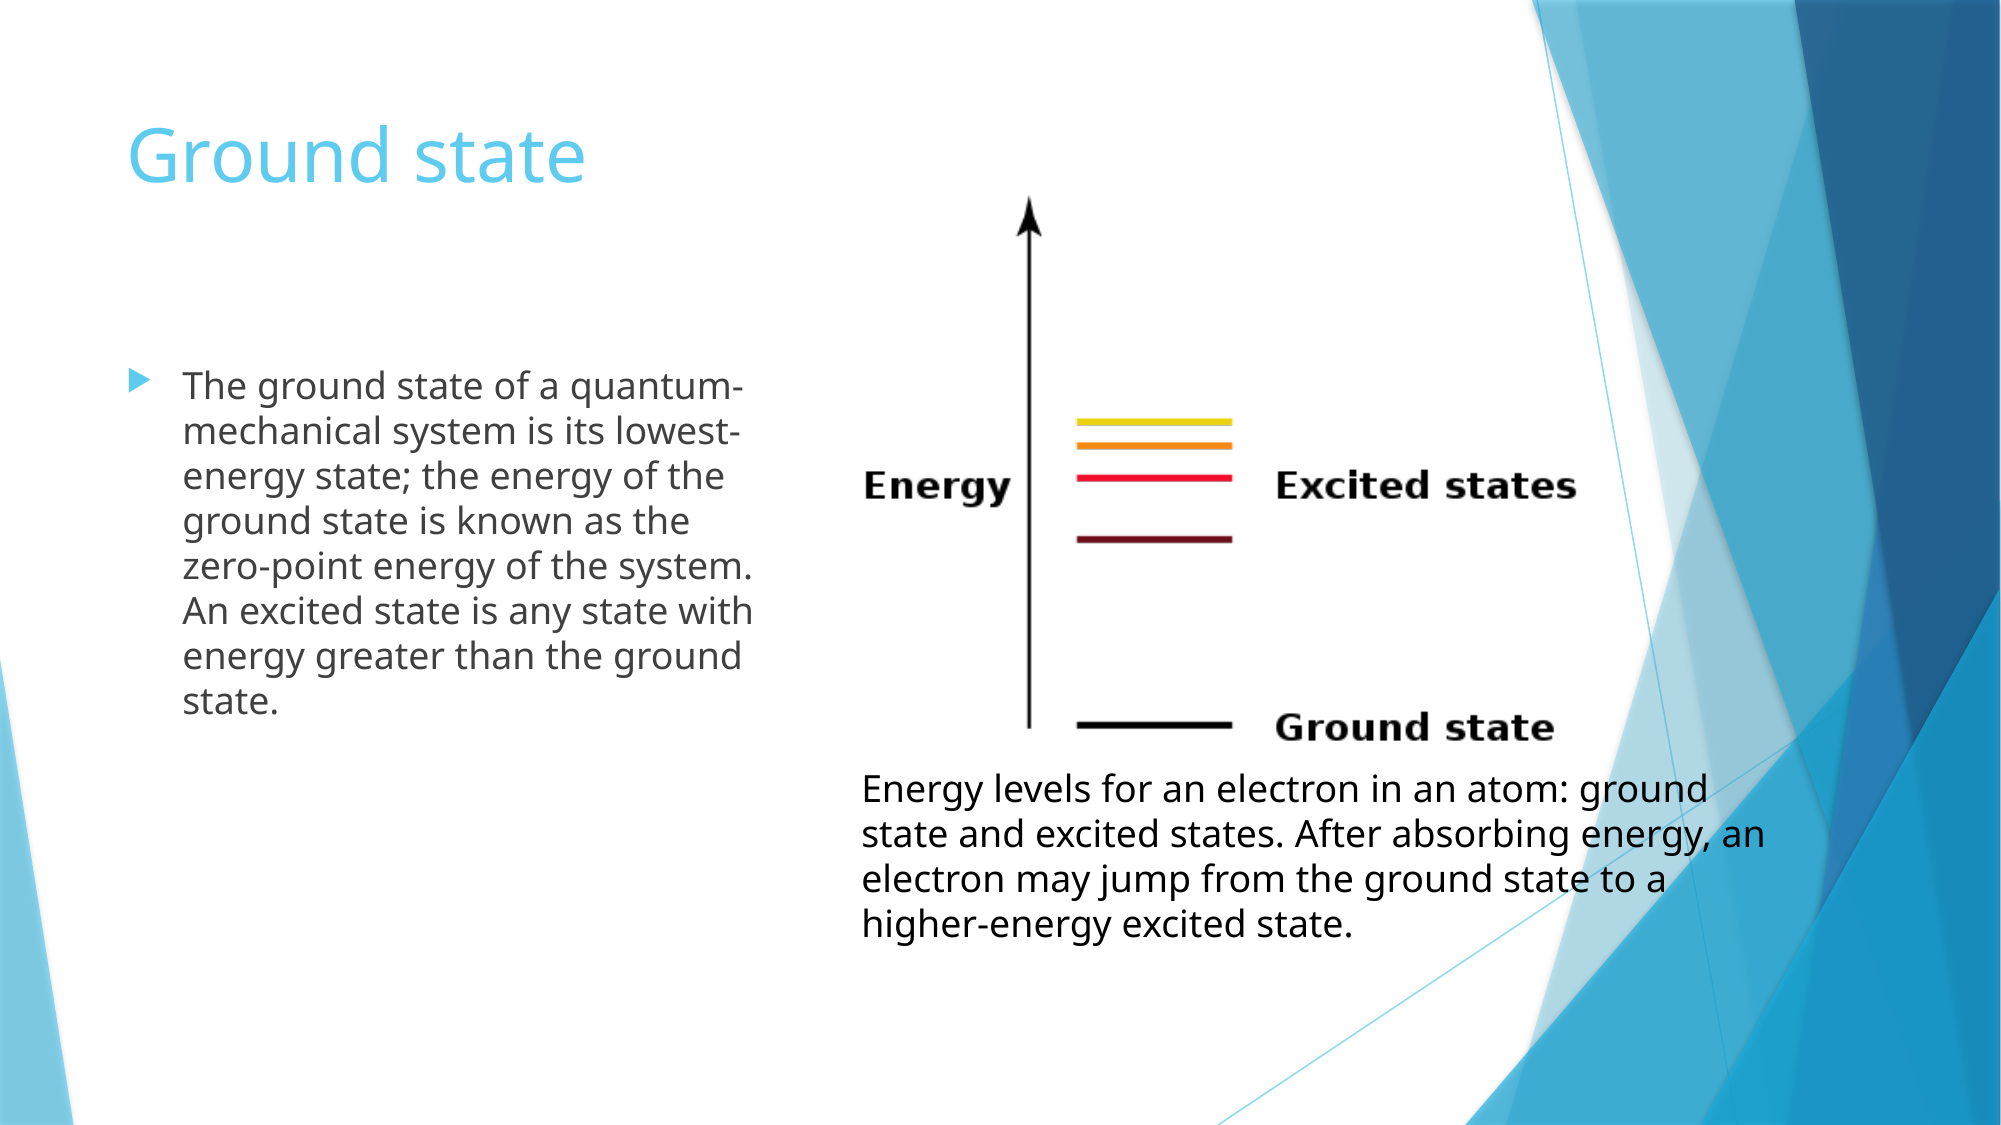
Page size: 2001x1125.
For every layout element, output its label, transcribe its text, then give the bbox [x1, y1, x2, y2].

title Ground state [111, 99, 1522, 317]
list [845, 182, 1596, 770]
list The ground state of a quantum-mechanical system is its lowest-energy state; the energy of the ground state is known as the zero-point energy of the system. An excited state is any state with energy greater than the ground state. [111, 354, 798, 992]
text_box Energy levels for an electron in an atom: ground state and excited states. After absorbing energy, an electron may jump from the ground state to a higher-energy excited state. [846, 757, 1797, 953]
